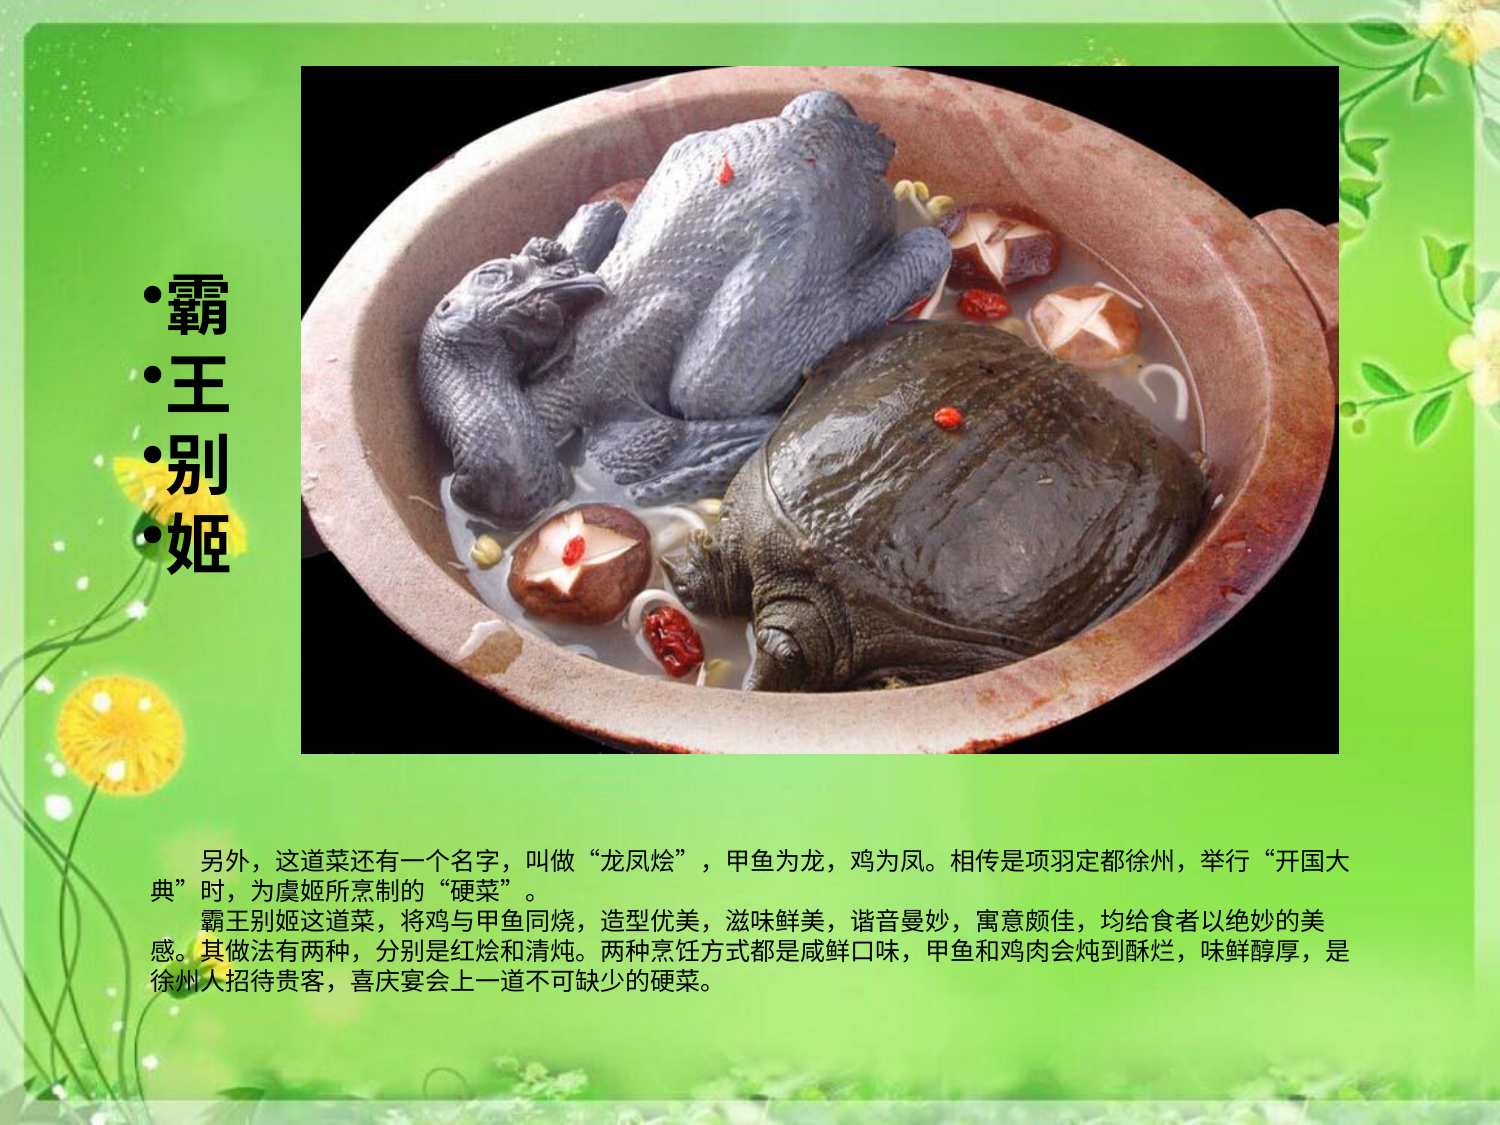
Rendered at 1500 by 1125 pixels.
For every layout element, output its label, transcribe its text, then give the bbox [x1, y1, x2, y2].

picture [0, 0, 1500, 1125]
text_box 另外，这道菜还有一个名字，叫做“龙凤烩”，甲鱼为龙，鸡为凤。相传是项羽定都徐州，举行“开国大典”时，为虞姬所烹制的“硬菜”。 霸王别姬这道菜，将鸡与甲鱼同烧，造型优美，滋味鲜美，谐音曼妙，寓意颇佳，均给食者以绝妙的美感。其做法有两种，分别是红烩和清炖。两种烹饪方式都是咸鲜口味，甲鱼和鸡肉会炖到酥烂，味鲜醇厚，是徐州人招待贵客，喜庆宴会上一道不可缺少的硬菜。 [135, 838, 1388, 1003]
text_box 霸 王 别 姬 [76, 255, 263, 590]
